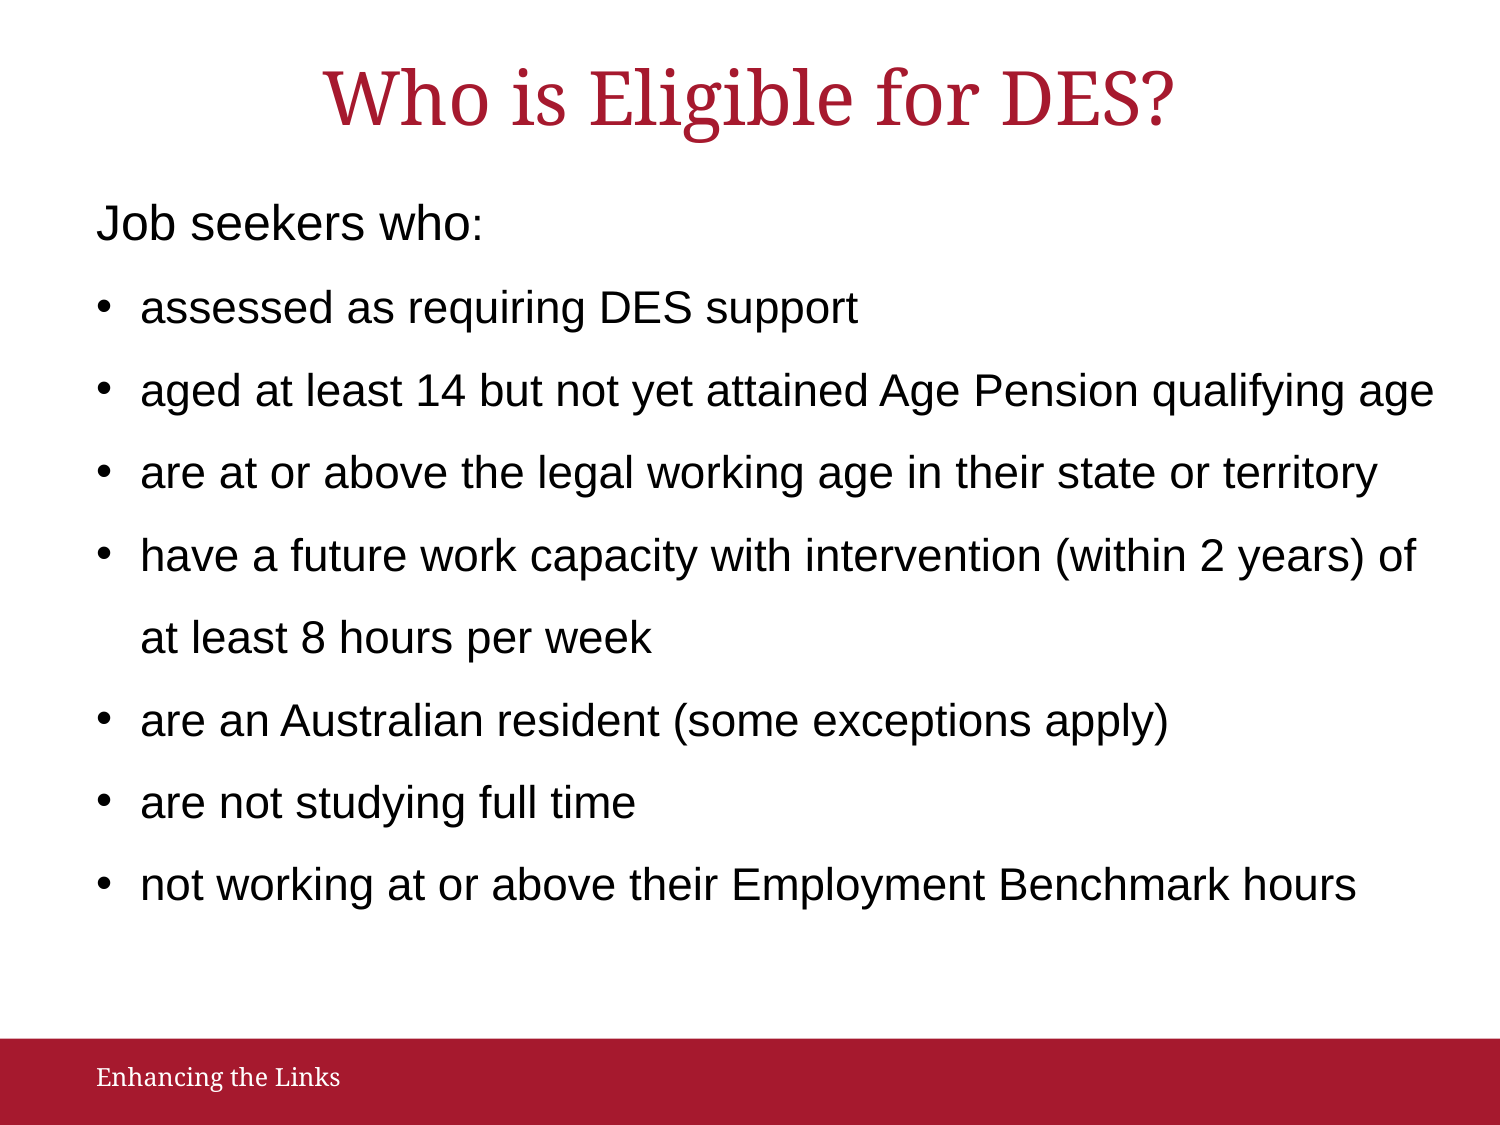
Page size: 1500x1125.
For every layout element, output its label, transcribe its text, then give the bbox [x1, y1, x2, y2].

footer Enhancing the Links [96, 1048, 1164, 1109]
title Who is Eligible for DES? [96, 68, 1404, 149]
list Job seekers who: assessed as requiring DES support aged at least 14 but not yet attained Age Pension qualifying age are at or above the legal working age in their state or territory have a future work capacity with intervention (within 2 years) of at least 8 hours per week are an Australian resident (some exceptions apply) are not studying full time not working at or above their Employment Benchmark hours [96, 184, 1443, 953]
